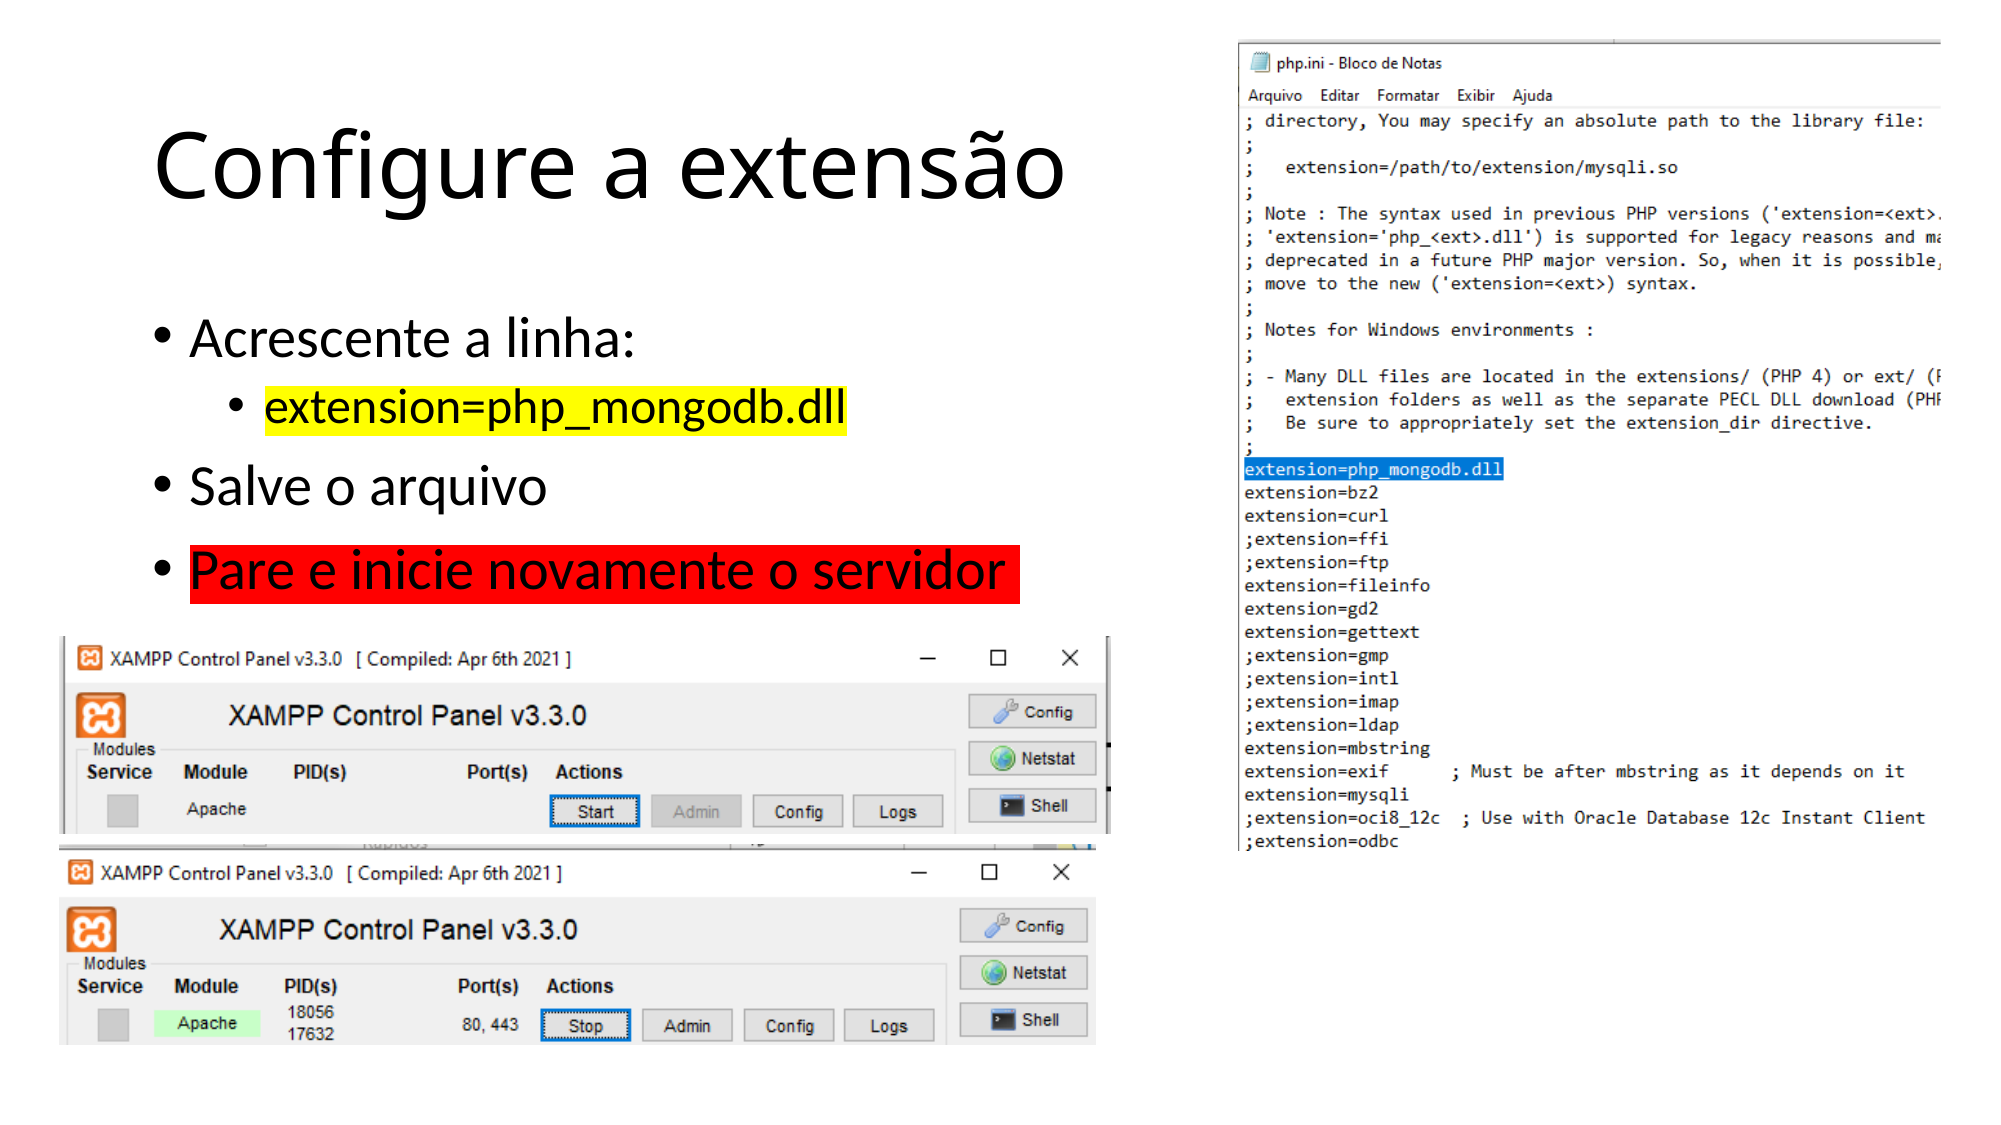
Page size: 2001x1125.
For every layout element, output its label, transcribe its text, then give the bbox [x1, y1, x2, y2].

picture [1238, 39, 1941, 851]
title Configure a extensão [137, 59, 1238, 278]
list Acrescente a linha: extension=php_mongodb.dll Salve o arquivo Pare e inicie novamente o servidor [137, 299, 1863, 1014]
picture [59, 636, 1111, 834]
picture [59, 844, 1096, 1045]
